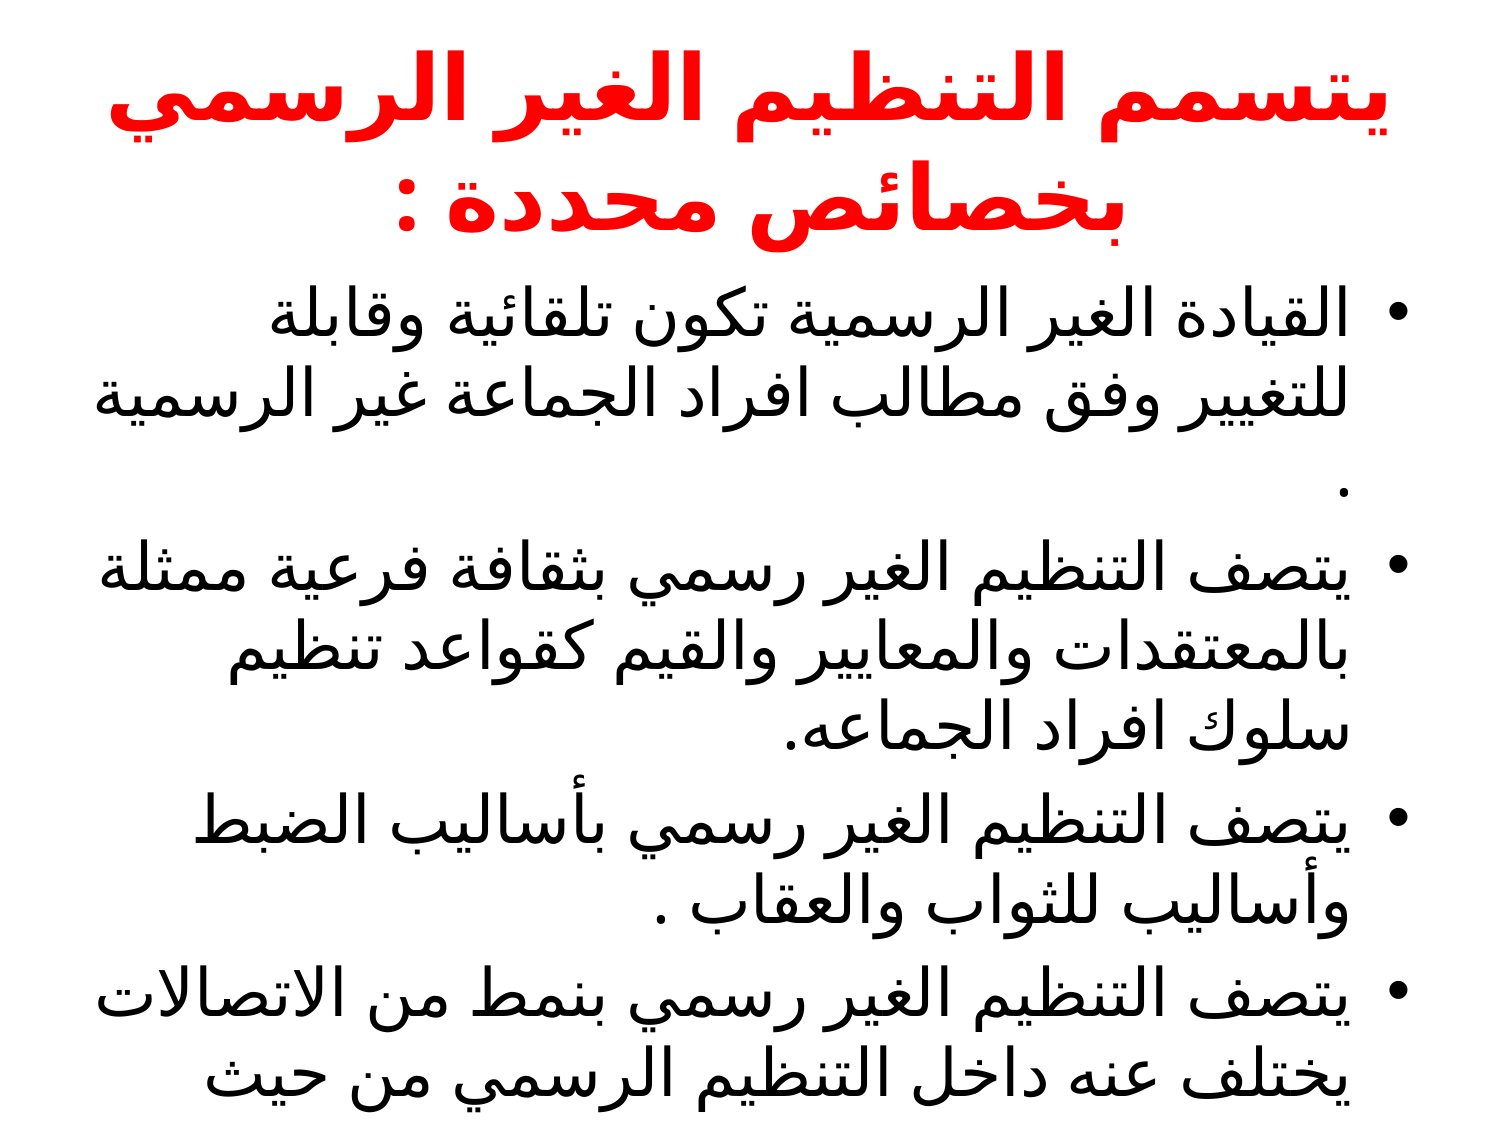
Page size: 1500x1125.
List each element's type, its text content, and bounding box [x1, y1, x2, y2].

title يتسمم التنظيم الغير الرسمي بخصائص محددة : [75, 45, 1425, 233]
list القيادة الغير الرسمية تكون تلقائية وقابلة للتغيير وفق مطالب افراد الجماعة غير الرسمية . يتصف التنظيم الغير رسمي بثقافة فرعية ممثلة بالمعتقدات والمعايير والقيم كقواعد تنظيم سلوك افراد الجماعه. يتصف التنظيم الغير رسمي بأساليب الضبط وأساليب للثواب والعقاب . يتصف التنظيم الغير رسمي بنمط من الاتصالات يختلف عنه داخل التنظيم الرسمي من حيث الشكل والاتجاهات . [75, 262, 1425, 1005]
